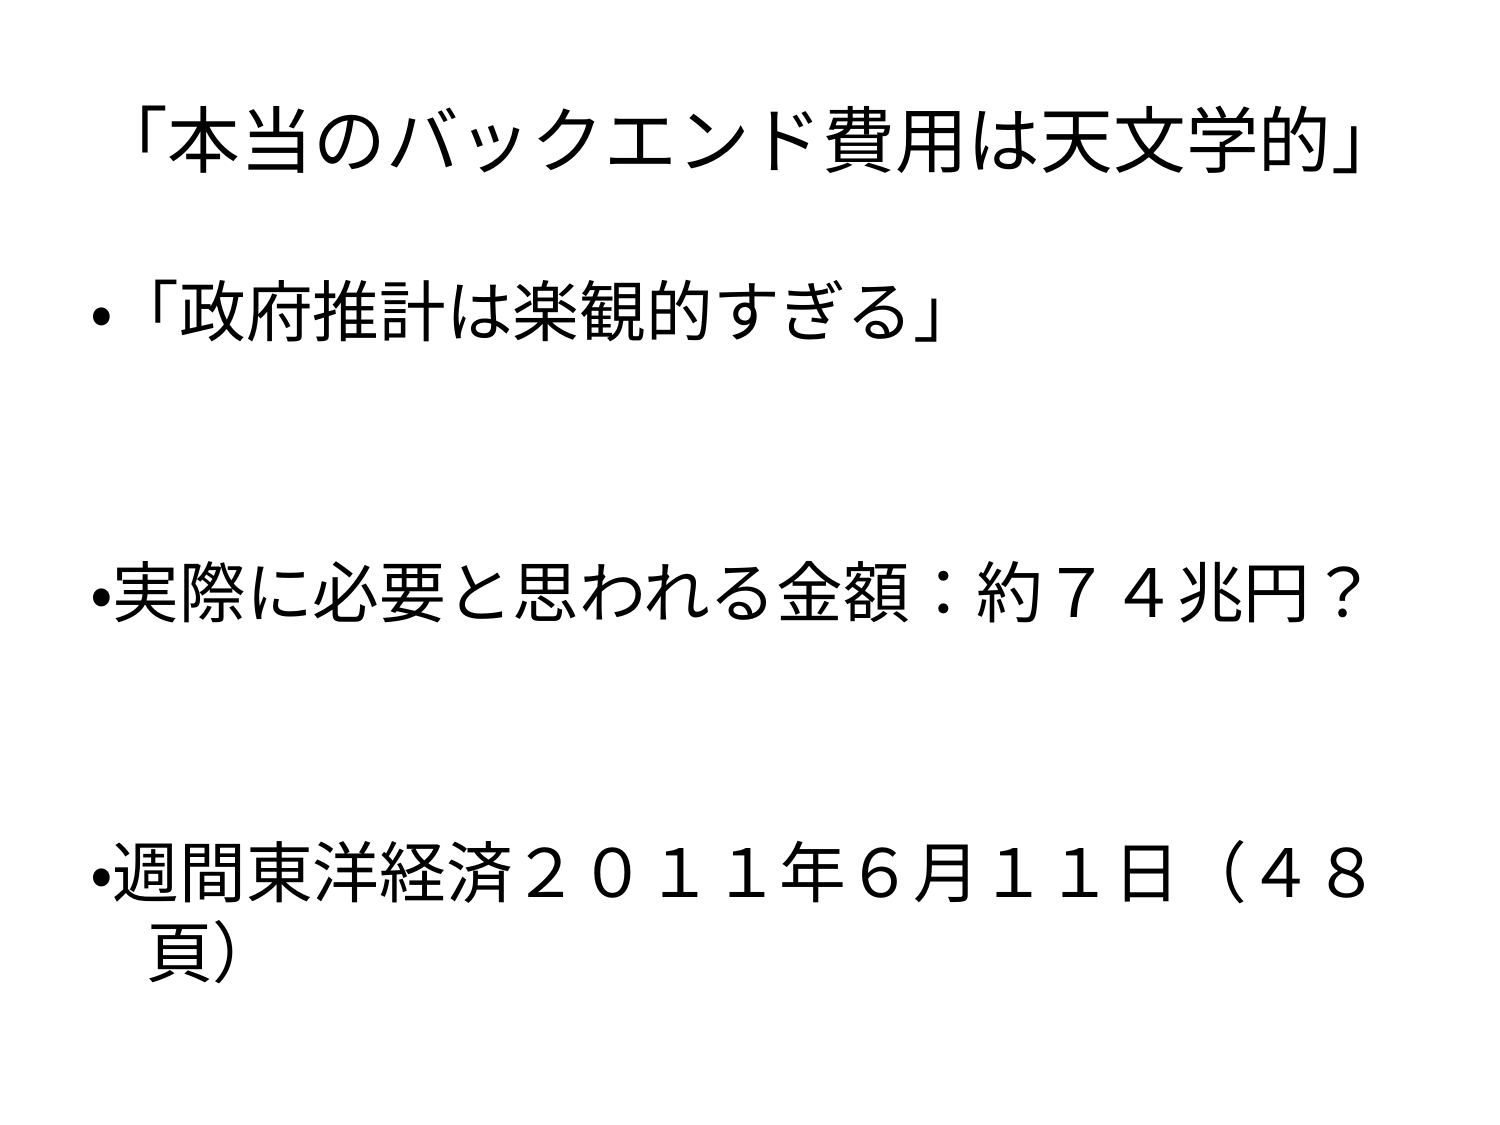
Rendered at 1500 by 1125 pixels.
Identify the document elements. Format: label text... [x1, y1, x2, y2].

list ・「政府推計は楽観的すぎる」 ・実際に必要と思われる金額：約７４兆円？ ・週間東洋経済２０１１年６月１１日（４８頁） [75, 262, 1425, 1005]
title 「本当のバックエンド費用は天文学的」 [75, 45, 1425, 233]
